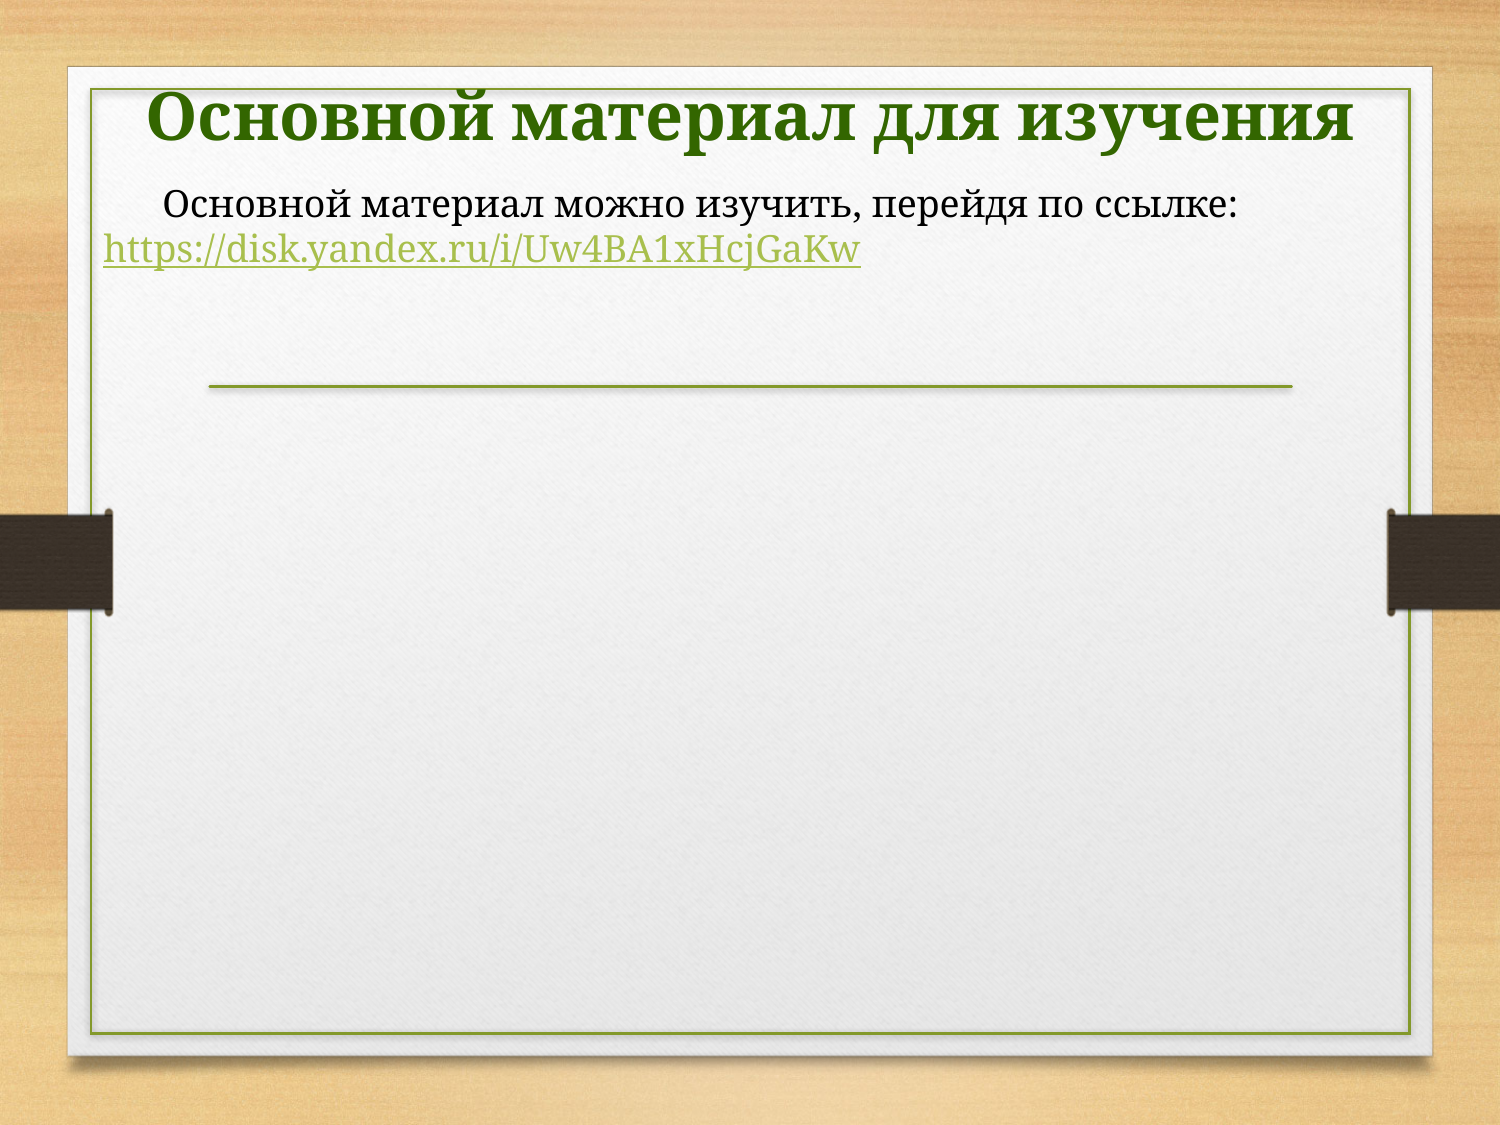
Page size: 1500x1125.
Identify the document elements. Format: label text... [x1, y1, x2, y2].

text_box Основной материал можно изучить, перейдя по ссылке: https://disk.yandex.ru/i/Uw4BA1xHcjGaKw [88, 172, 1447, 329]
text_box Основной материал для изучения [93, 53, 1407, 172]
picture [0, 0, 1500, 1125]
